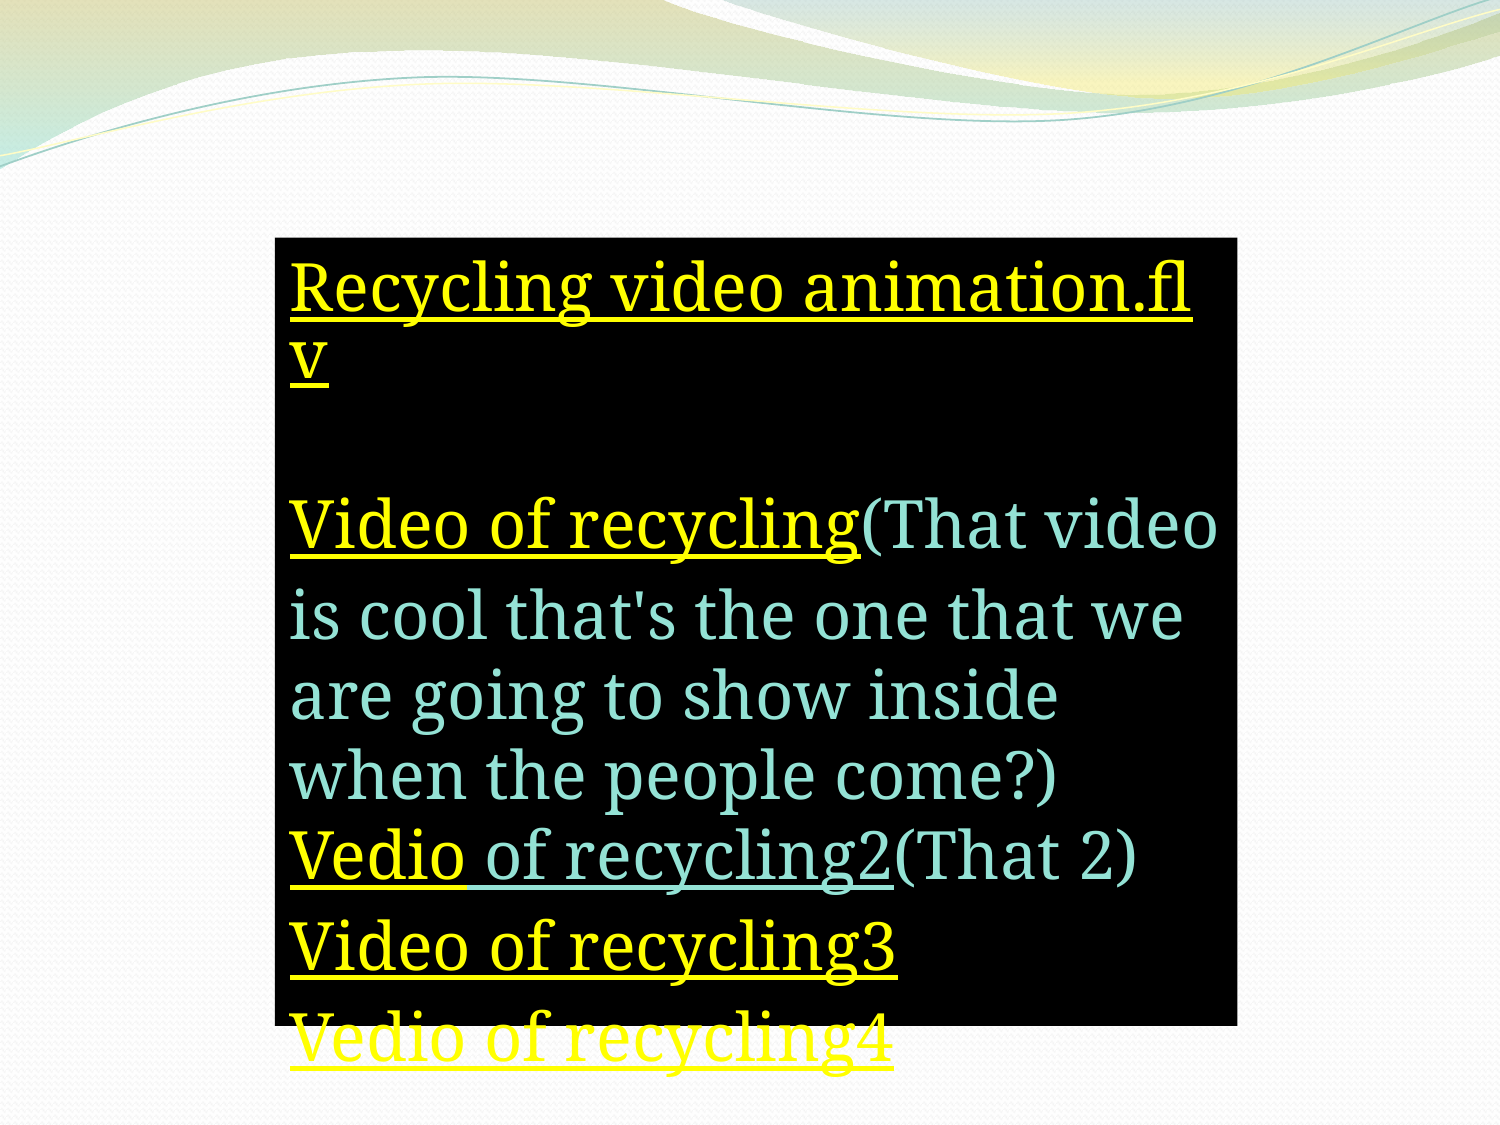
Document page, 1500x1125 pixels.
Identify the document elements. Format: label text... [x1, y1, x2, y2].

text_box Recycling video animation.flv Video of recycling(That video is cool that's the one that we are going to show inside when the people come?) Vedio of recycling2(That 2) Video of recycling3 Vedio of recycling4 [274, 237, 1238, 1026]
